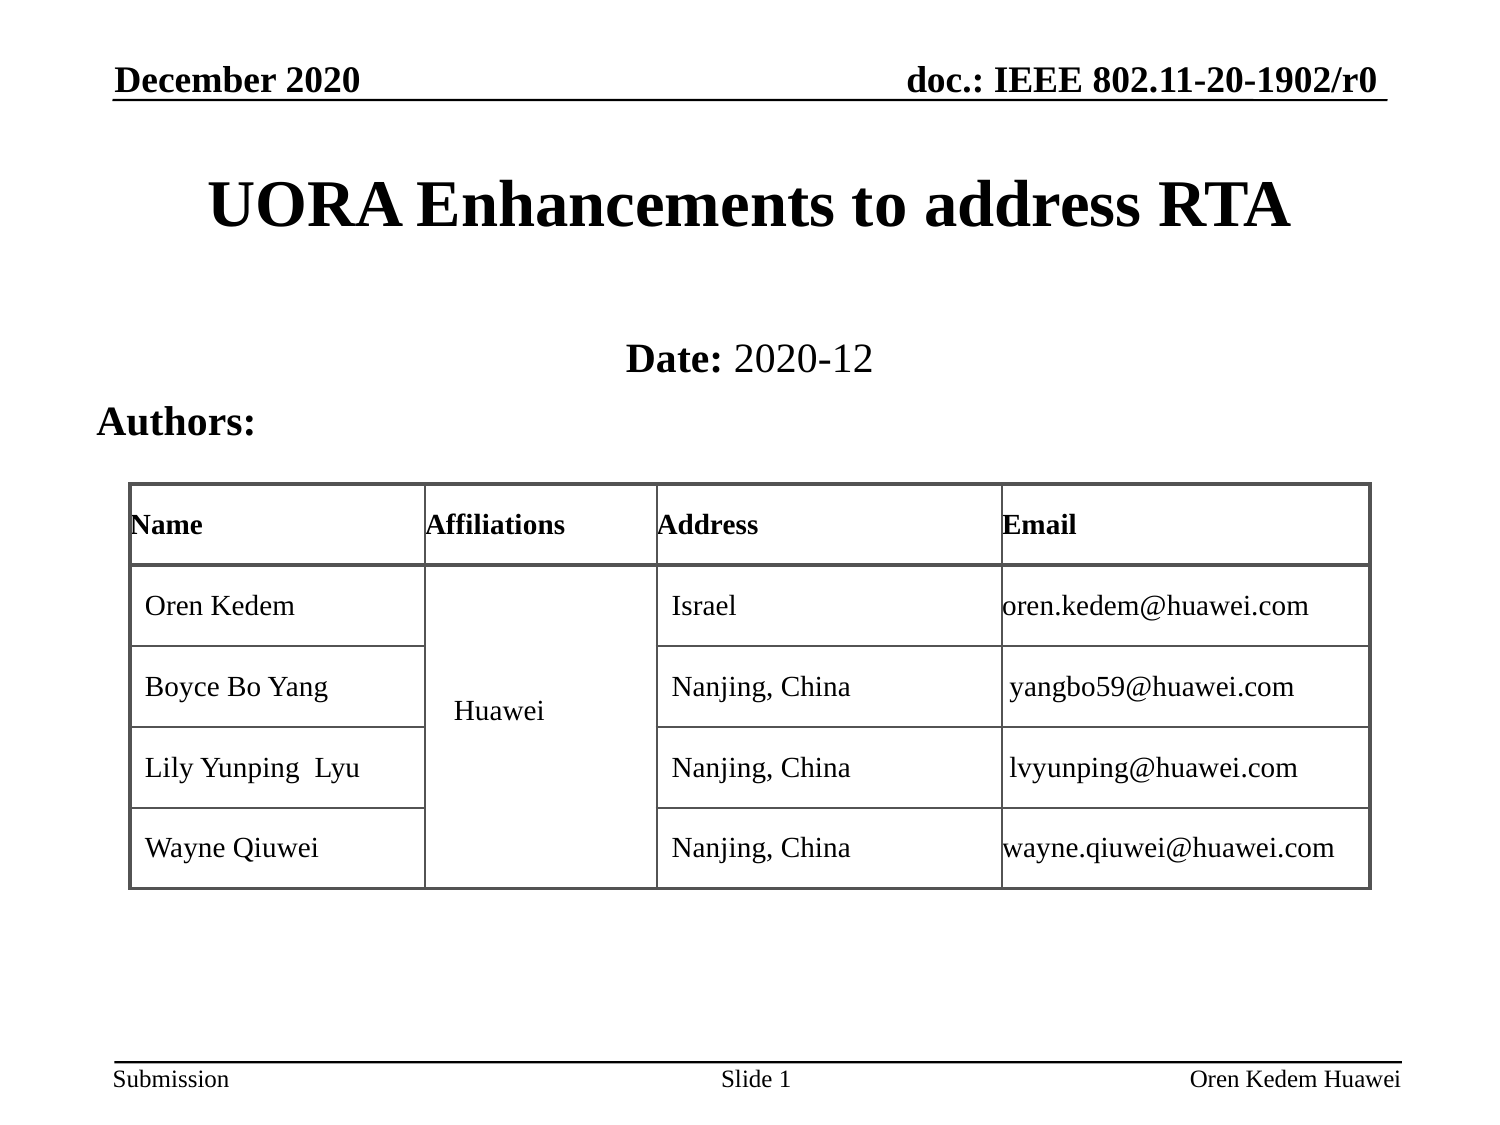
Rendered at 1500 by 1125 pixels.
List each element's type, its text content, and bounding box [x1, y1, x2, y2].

table_cell Boyce Bo Yang [132, 647, 424, 726]
table_cell Lily Yunping Lyu [132, 728, 424, 807]
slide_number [114, 54, 364, 101]
table_cell Nanjing, China [658, 728, 1001, 807]
table_cell Huawei [426, 567, 656, 887]
slide_number Slide 1 [712, 1061, 800, 1093]
table_cell Nanjing, China [658, 809, 1001, 887]
table_header Affiliations [426, 486, 656, 563]
table_cell wayne.qiuwei@huawei.com [1003, 809, 1368, 887]
table_header Address [658, 486, 1001, 563]
footer Oren Kedem Huawei [1186, 1061, 1402, 1093]
title UORA Enhancements to address RTA [112, 112, 1388, 288]
table_cell lvyunping@huawei.com [1003, 728, 1368, 807]
list Date: 2020-12 [112, 323, 1388, 386]
table_cell Oren Kedem [132, 567, 424, 645]
table_header Email [1003, 486, 1368, 563]
text_box Authors: [81, 385, 319, 449]
table_cell Wayne Qiuwei [132, 809, 424, 887]
table_header Name [132, 486, 424, 563]
table_cell Nanjing, China [658, 647, 1001, 726]
table_cell yangbo59@huawei.com [1003, 647, 1368, 726]
table_cell Israel [658, 567, 1001, 645]
table_cell oren.kedem@huawei.com [1003, 567, 1368, 645]
